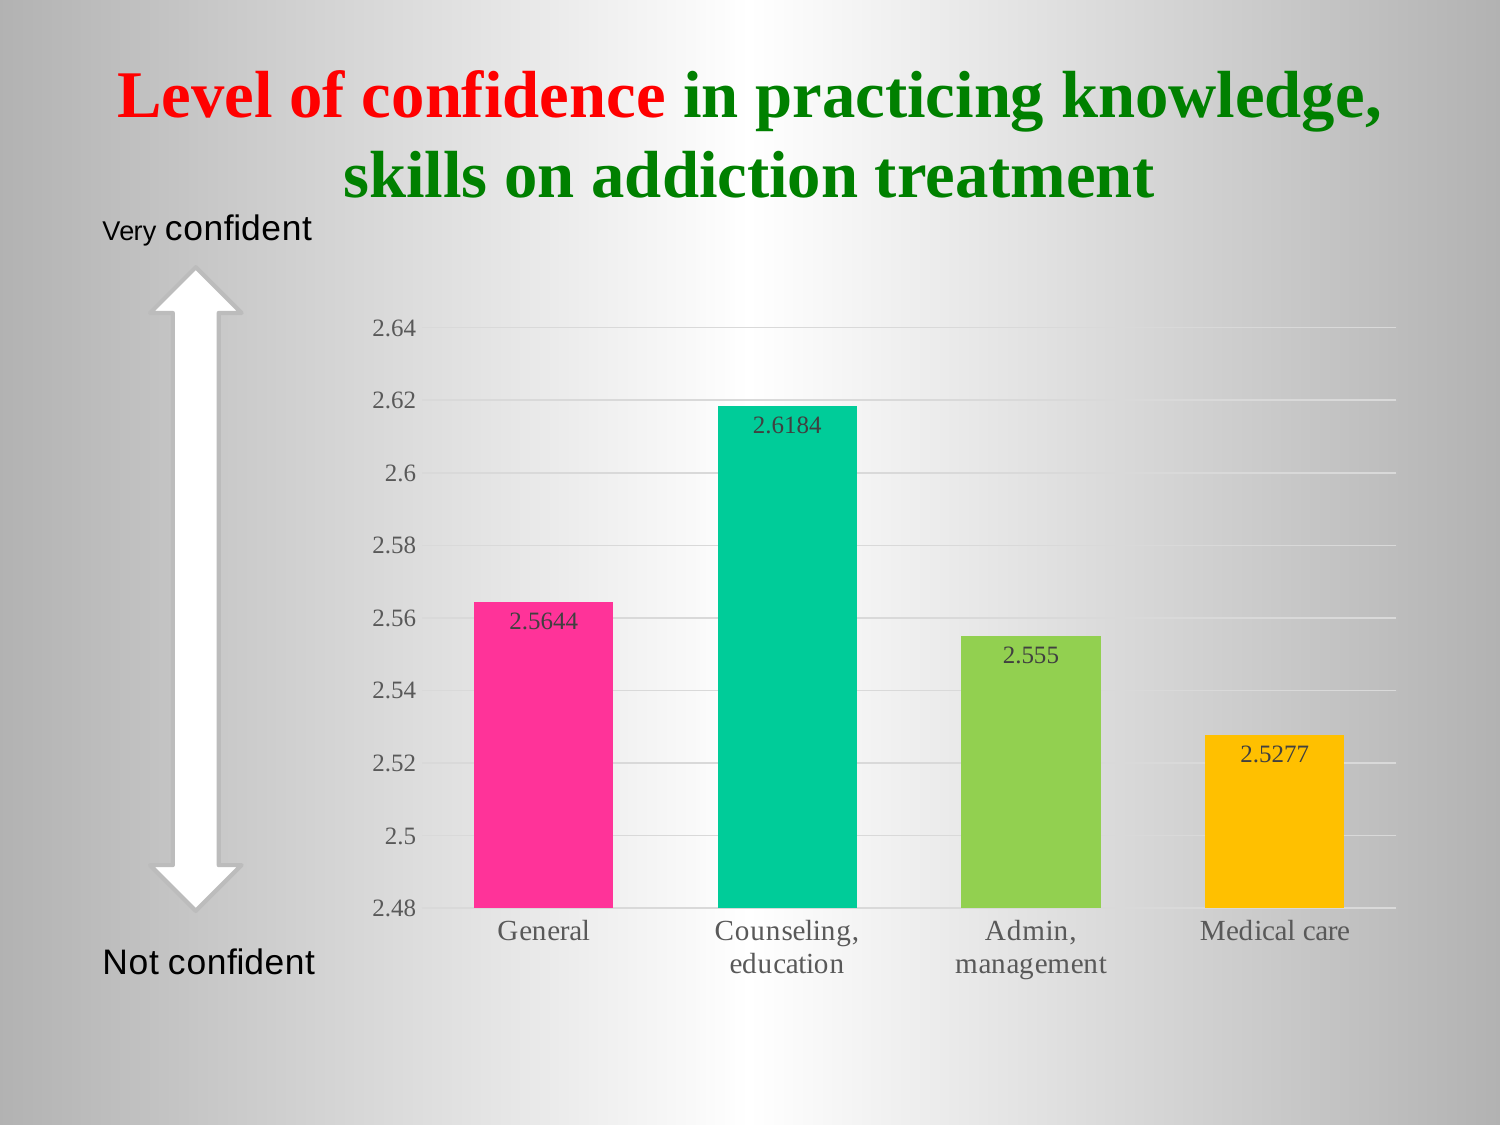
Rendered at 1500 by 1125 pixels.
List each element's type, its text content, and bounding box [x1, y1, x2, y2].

title Level of confidence in practicing knowledge, skills on addiction treatment [37, 37, 1463, 225]
chart [87, 199, 1401, 1026]
